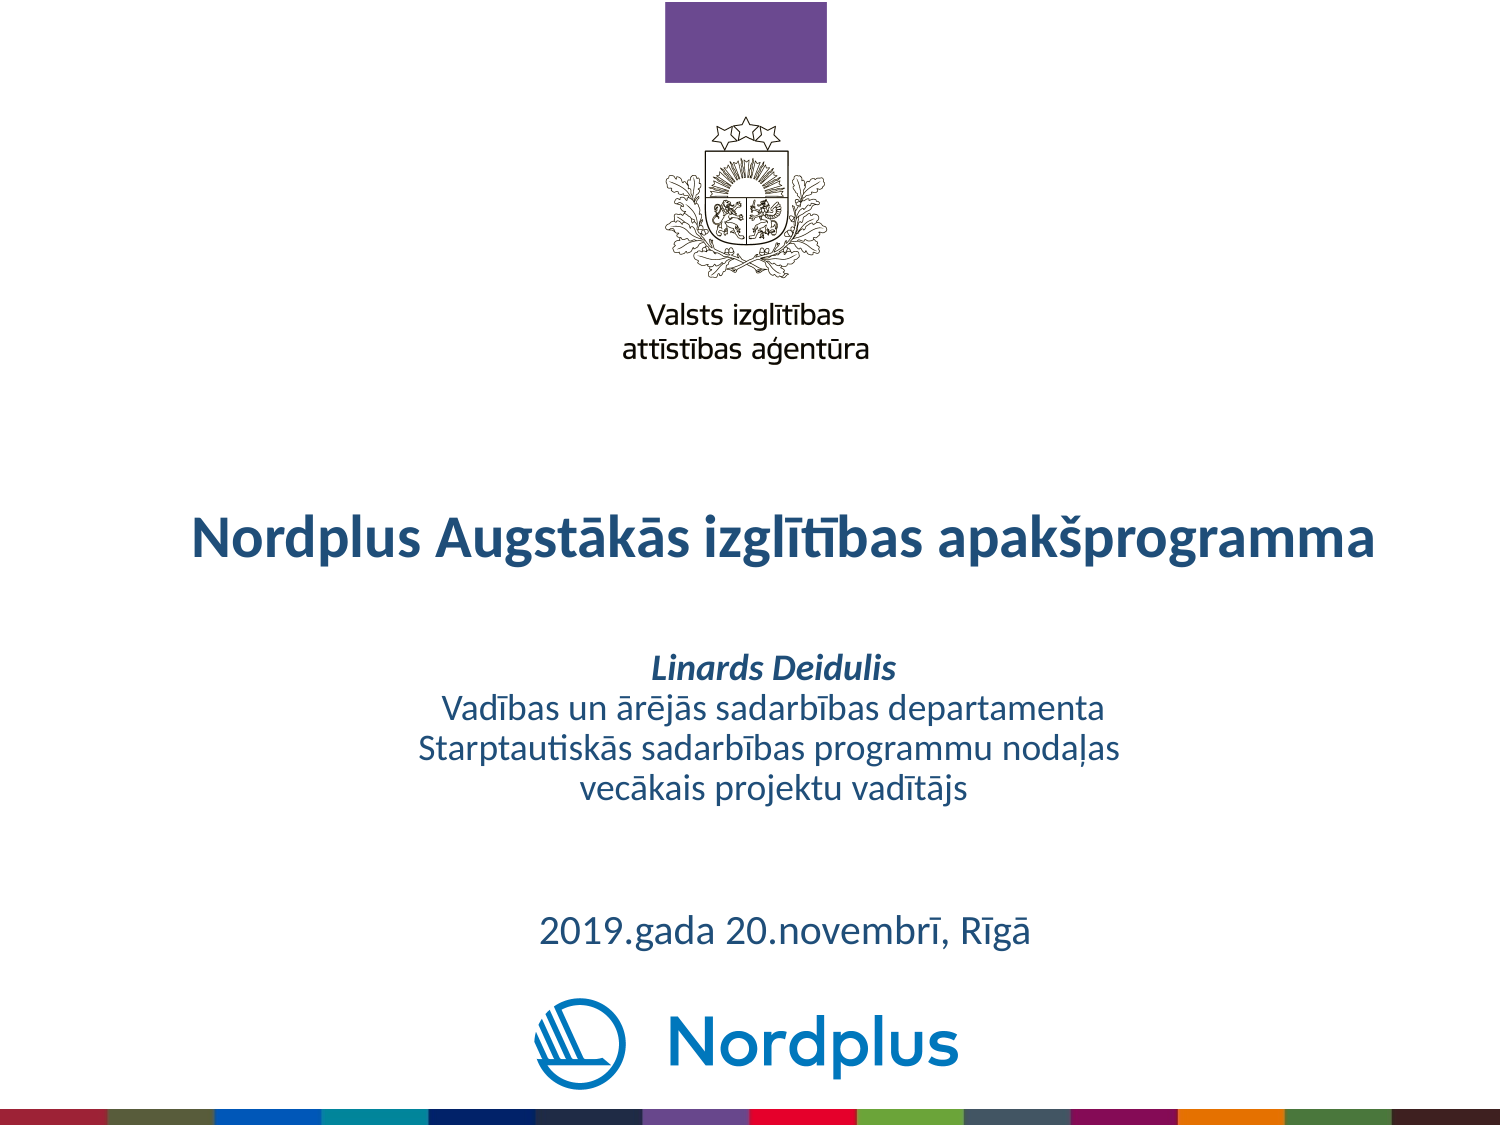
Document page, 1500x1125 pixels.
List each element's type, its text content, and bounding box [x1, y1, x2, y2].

picture [0, 0, 1500, 1125]
text_box 2019.gada 20.novembrī, Rīgā [318, 894, 1252, 995]
text_box Linards Deidulis Vadības un ārējās sadarbības departamenta Starptautiskās sadarbības programmu nodaļas vecākais projektu vadītājs [318, 641, 1230, 816]
title Nordplus Augstākās izglītības apakšprogramma [175, 456, 1394, 579]
